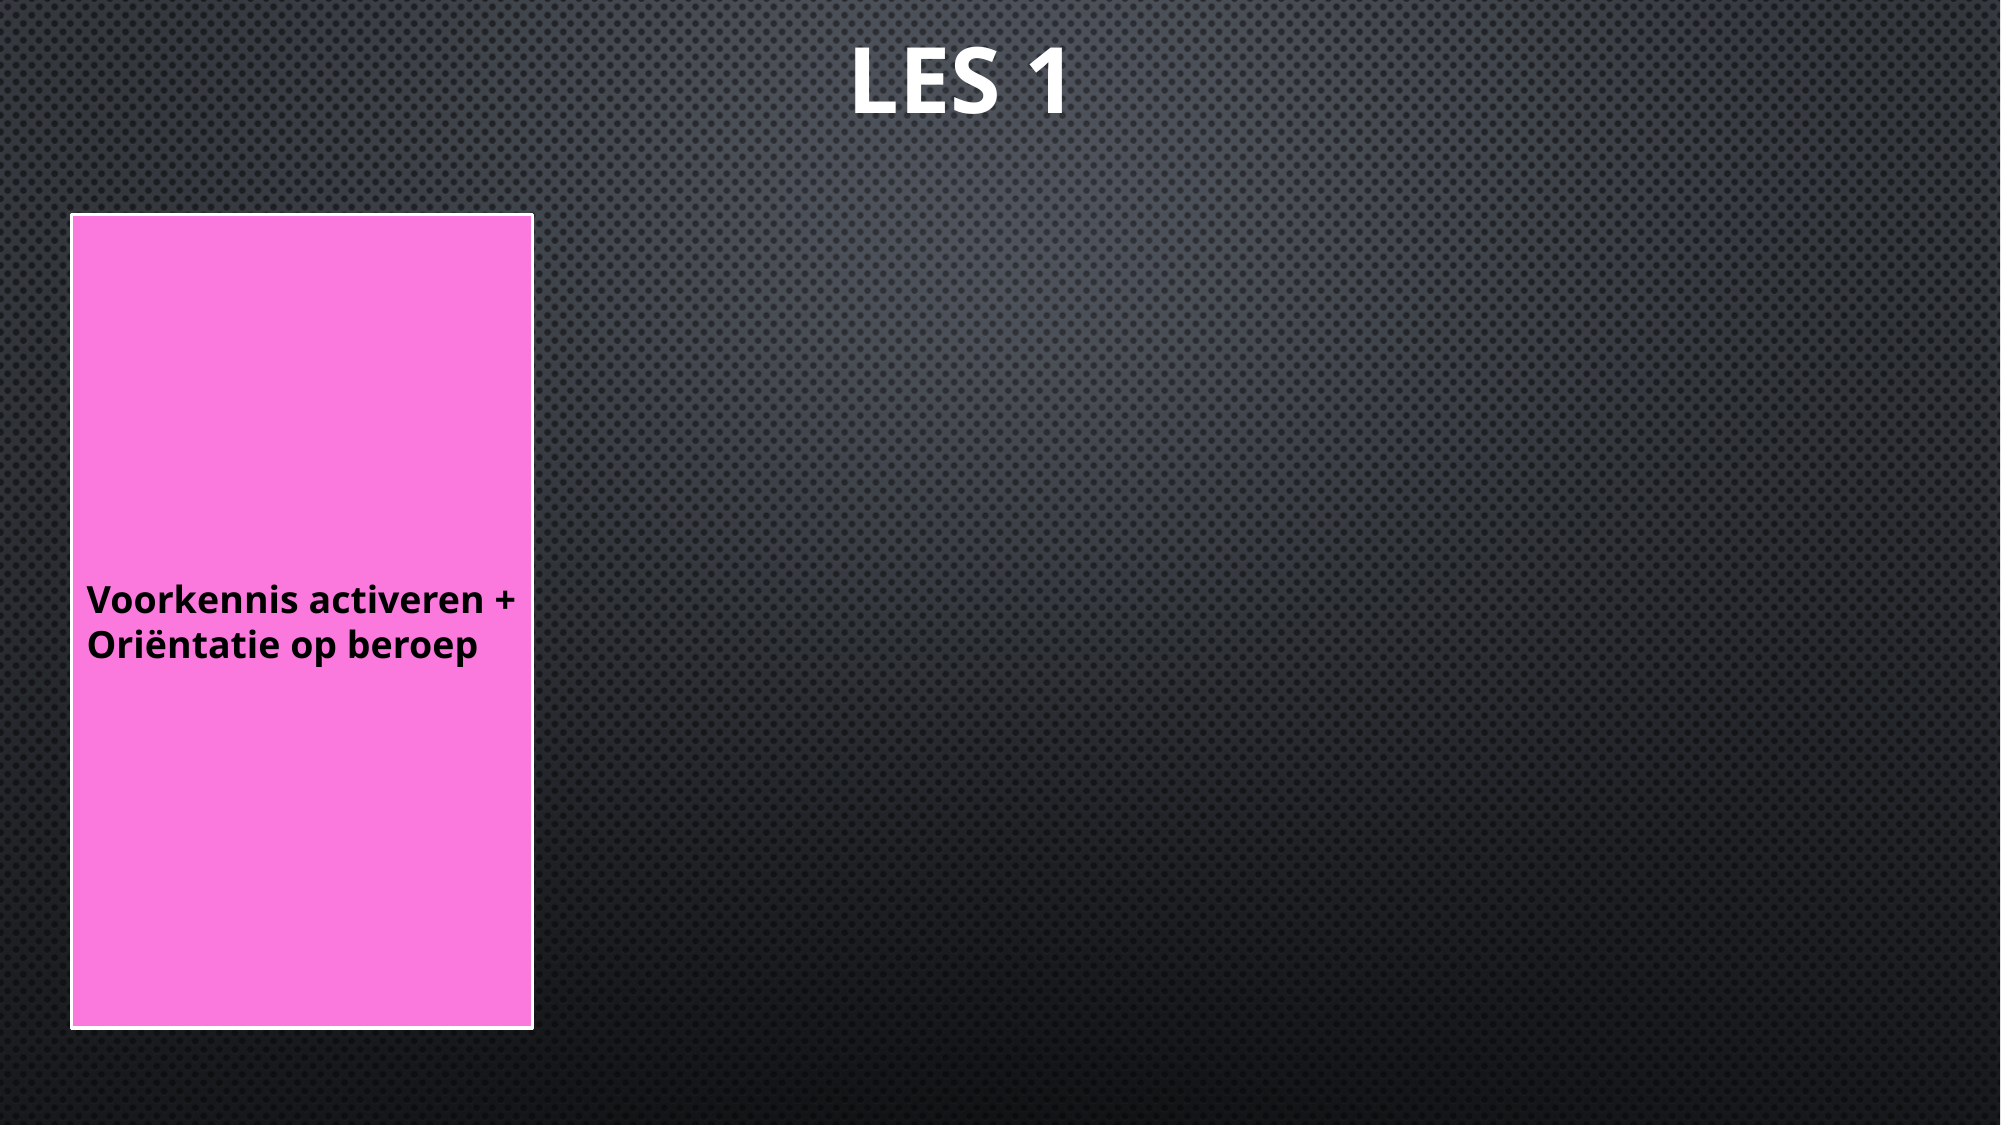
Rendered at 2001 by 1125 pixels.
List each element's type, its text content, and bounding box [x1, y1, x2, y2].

title Les 1 [832, 0, 1104, 157]
text_box Voorkennis activeren + Oriëntatie op beroep [70, 213, 534, 1030]
